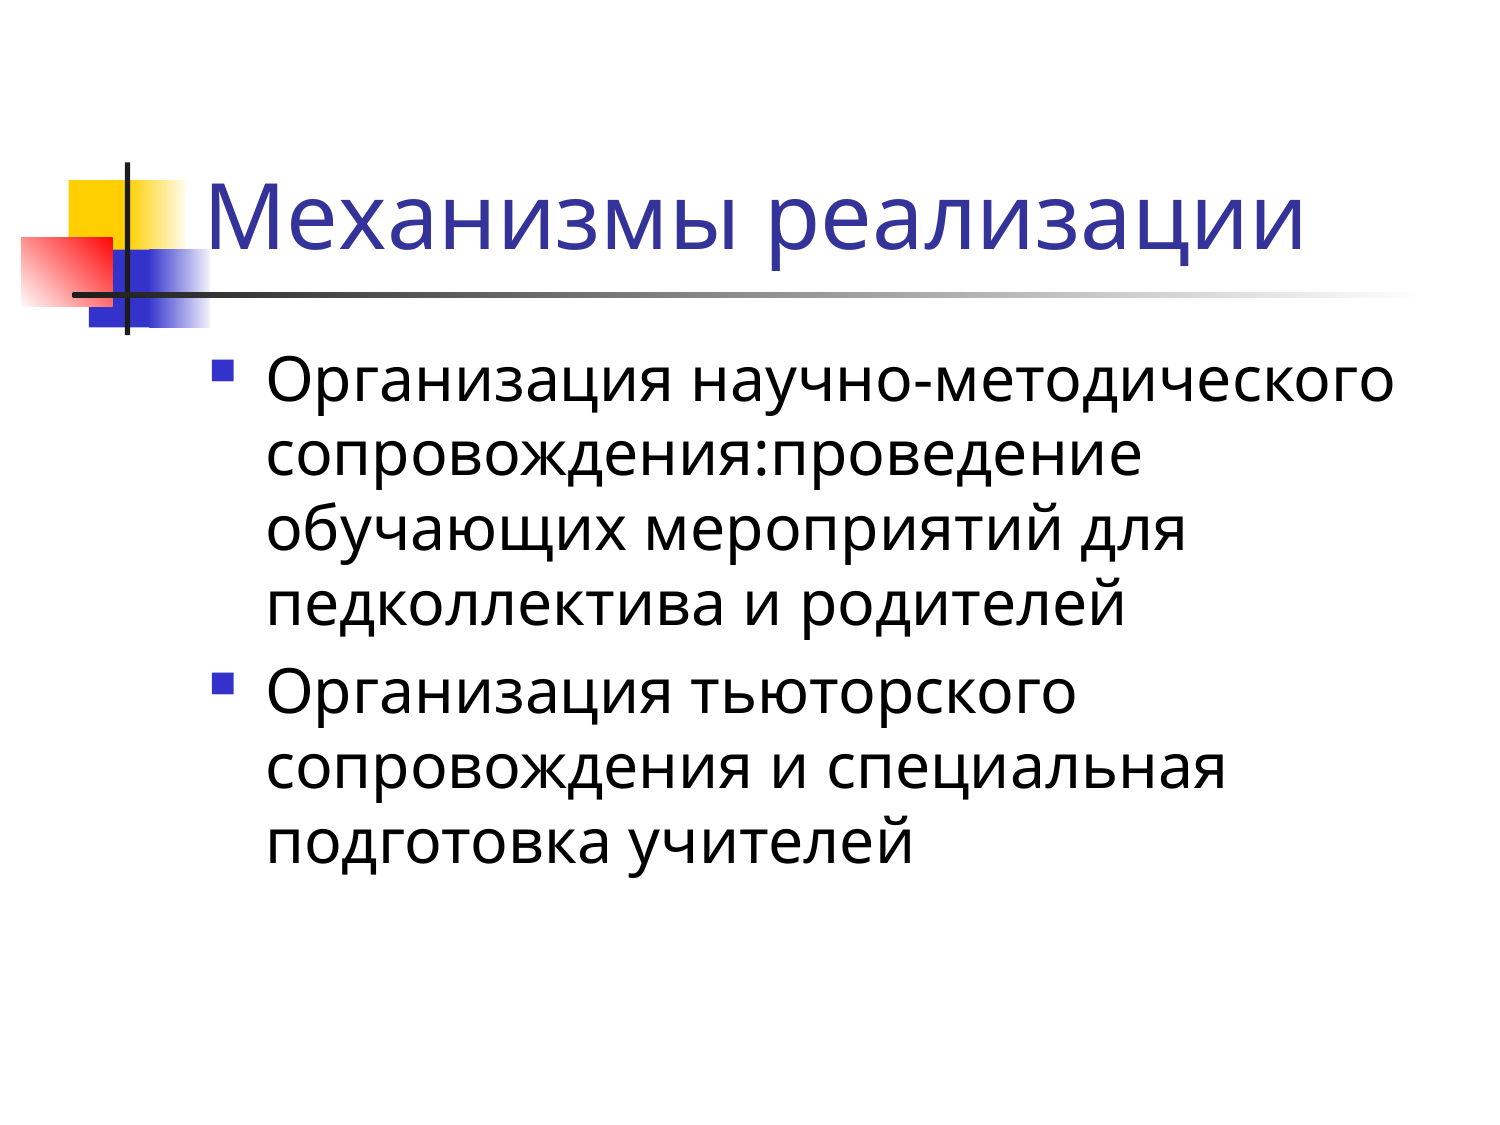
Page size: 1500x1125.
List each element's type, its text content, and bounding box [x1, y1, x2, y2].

title Механизмы реализации [188, 34, 1468, 276]
list Организация научно-методического сопровождения:проведение обучающих мероприятий для педколлектива и родителей Организация тьюторского сопровождения и специальная подготовка учителей [193, 330, 1470, 1007]
